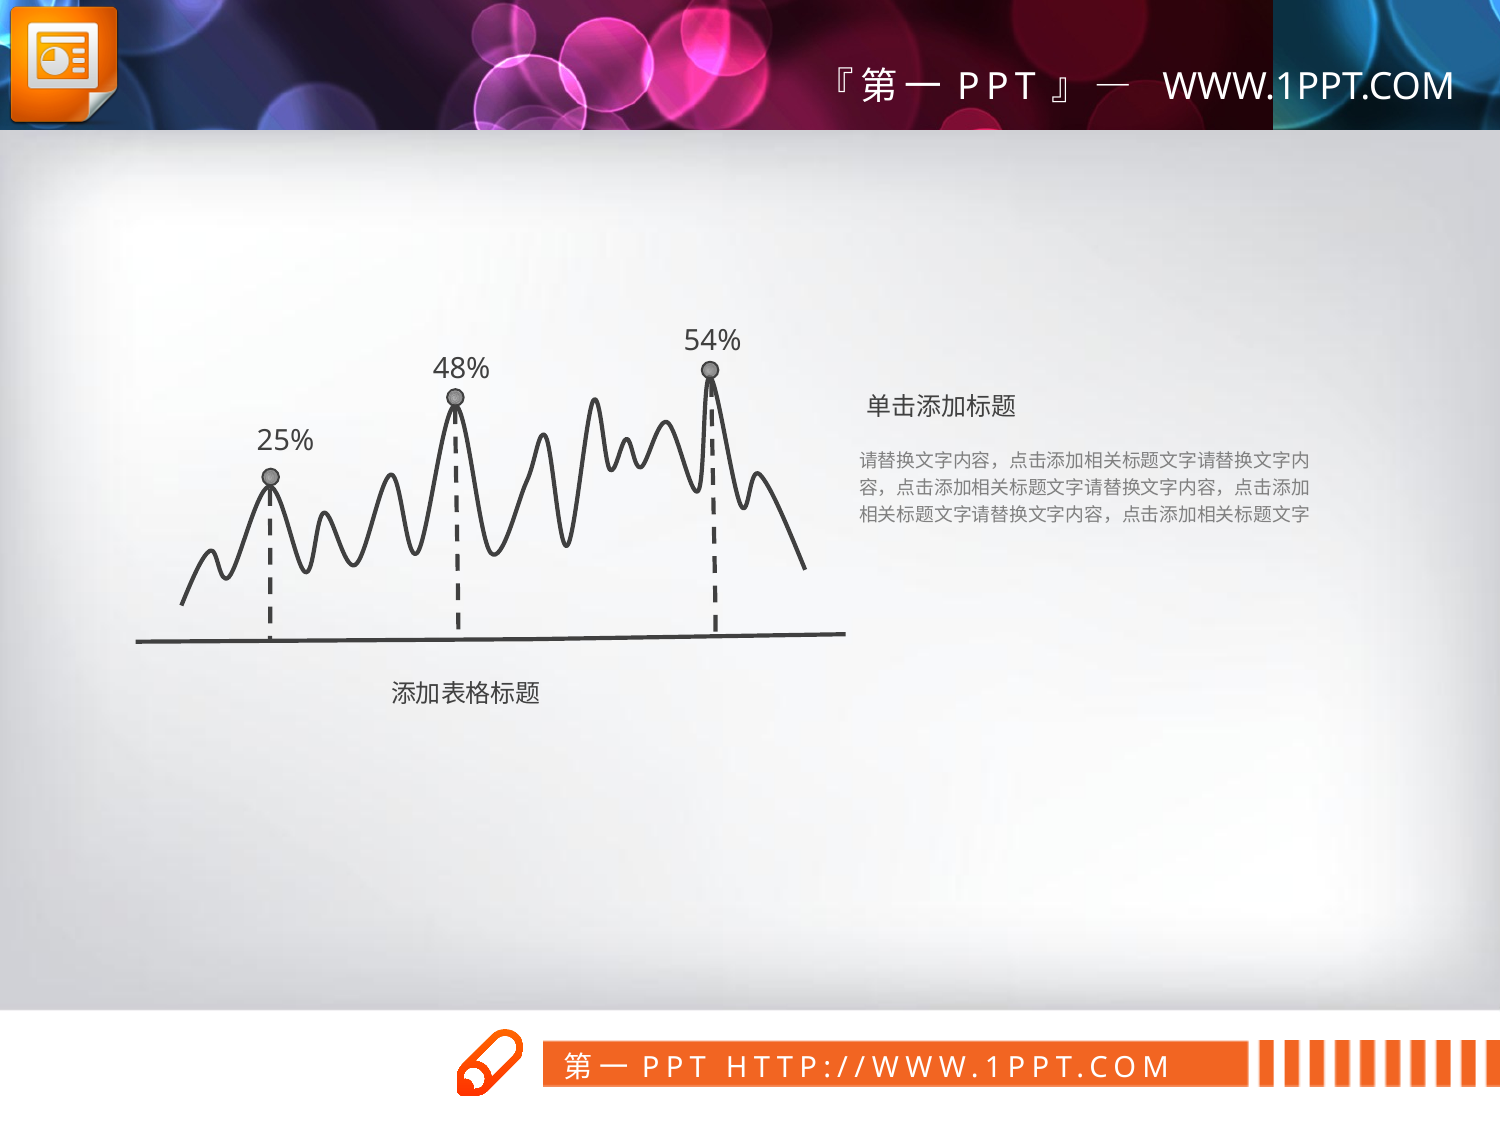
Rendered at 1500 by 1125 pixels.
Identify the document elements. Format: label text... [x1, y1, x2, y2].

text_box [453, 408, 461, 641]
text_box 48% [309, 341, 614, 392]
text_box 添加表格标题 [314, 670, 618, 716]
text_box 54% [638, 313, 787, 364]
text_box [699, 364, 721, 381]
text_box [709, 380, 718, 633]
text_box [267, 489, 273, 641]
text_box [135, 632, 846, 644]
text_box [456, 380, 714, 590]
text_box [260, 466, 281, 488]
text_box 请替换文字内容，点击添加相关标题文字请替换文字内容，点击添加相关标题文字请替换文字内容，点击添加相关标题文字请替换文字内容，点击添加相关标题文字 [839, 436, 1329, 587]
text_box [712, 380, 808, 575]
text_box [445, 392, 466, 408]
picture [0, 0, 1500, 1012]
text_box 25% [133, 413, 438, 464]
text_box 单击添加标题 [831, 383, 1053, 428]
text_box [179, 407, 457, 607]
picture [543, 1040, 1500, 1087]
